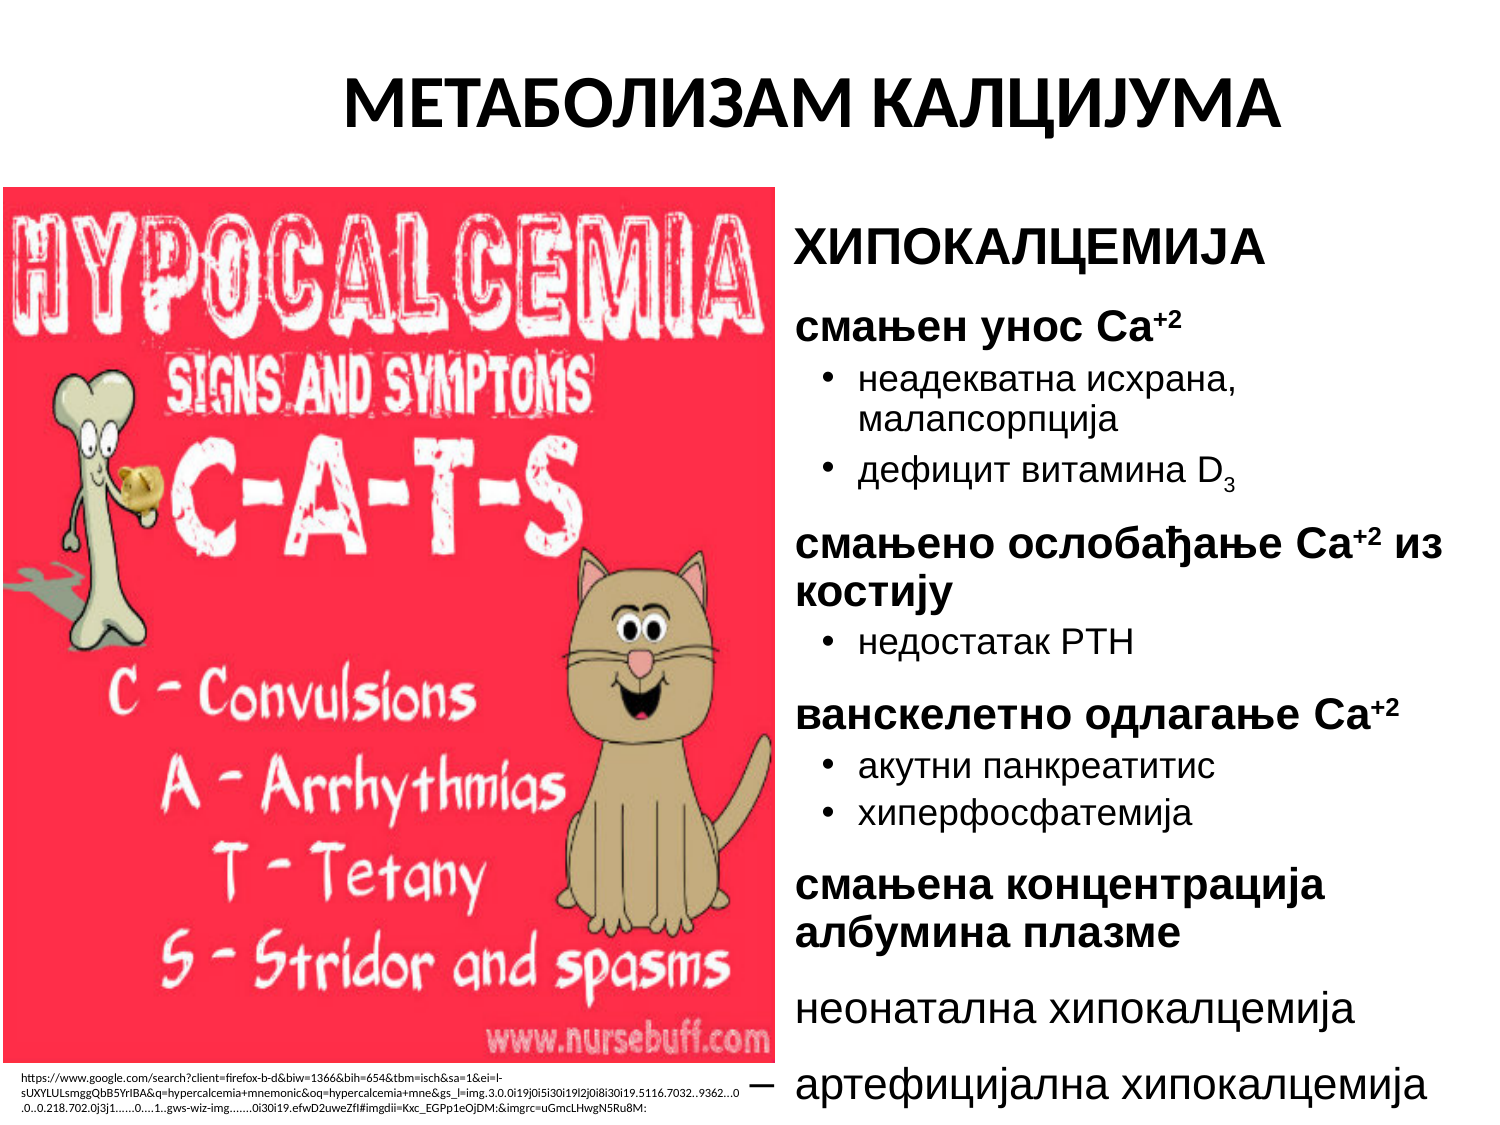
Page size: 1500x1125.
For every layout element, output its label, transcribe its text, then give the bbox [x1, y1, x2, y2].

text_box МЕТАБОЛИЗАМ КАЛЦИЈУМА [125, 37, 1500, 150]
picture [2, 187, 776, 1063]
list ХИПОКАЛЦЕМИЈА смањен унос Ca+2 неадекватна исхрана, малапсорпција дефицит витамина D3 смањено ослобађање Ca+2 из костију недостатак PTH ванскелетно одлагање Ca+2 акутни панкреатитис хиперфосфатемија смањена концентрација албумина плазме неонатална хипокалцемија артефицијална хипокалцемија [662, 212, 1500, 1125]
text_box https://www.google.com/search?client=firefox-b-d&biw=1366&bih=654&tbm=isch&sa=1&ei=l-sUXYLULsmggQbB5YrIBA&q=hypercalcemia+mnemonic&oq=hypercalcemia+mne&gs_l=img.3.0.0i19j0i5i30i19l2j0i8i30i19.5116.7032..9362...0.0..0.218.702.0j3j1......0....1..gws-wiz-img.......0i30i19.efwD2uweZfI#imgdii=Kxc_EGPp1eOjDM:&imgrc=uGmcLHwgN5Ru8M: [6, 1071, 757, 1123]
